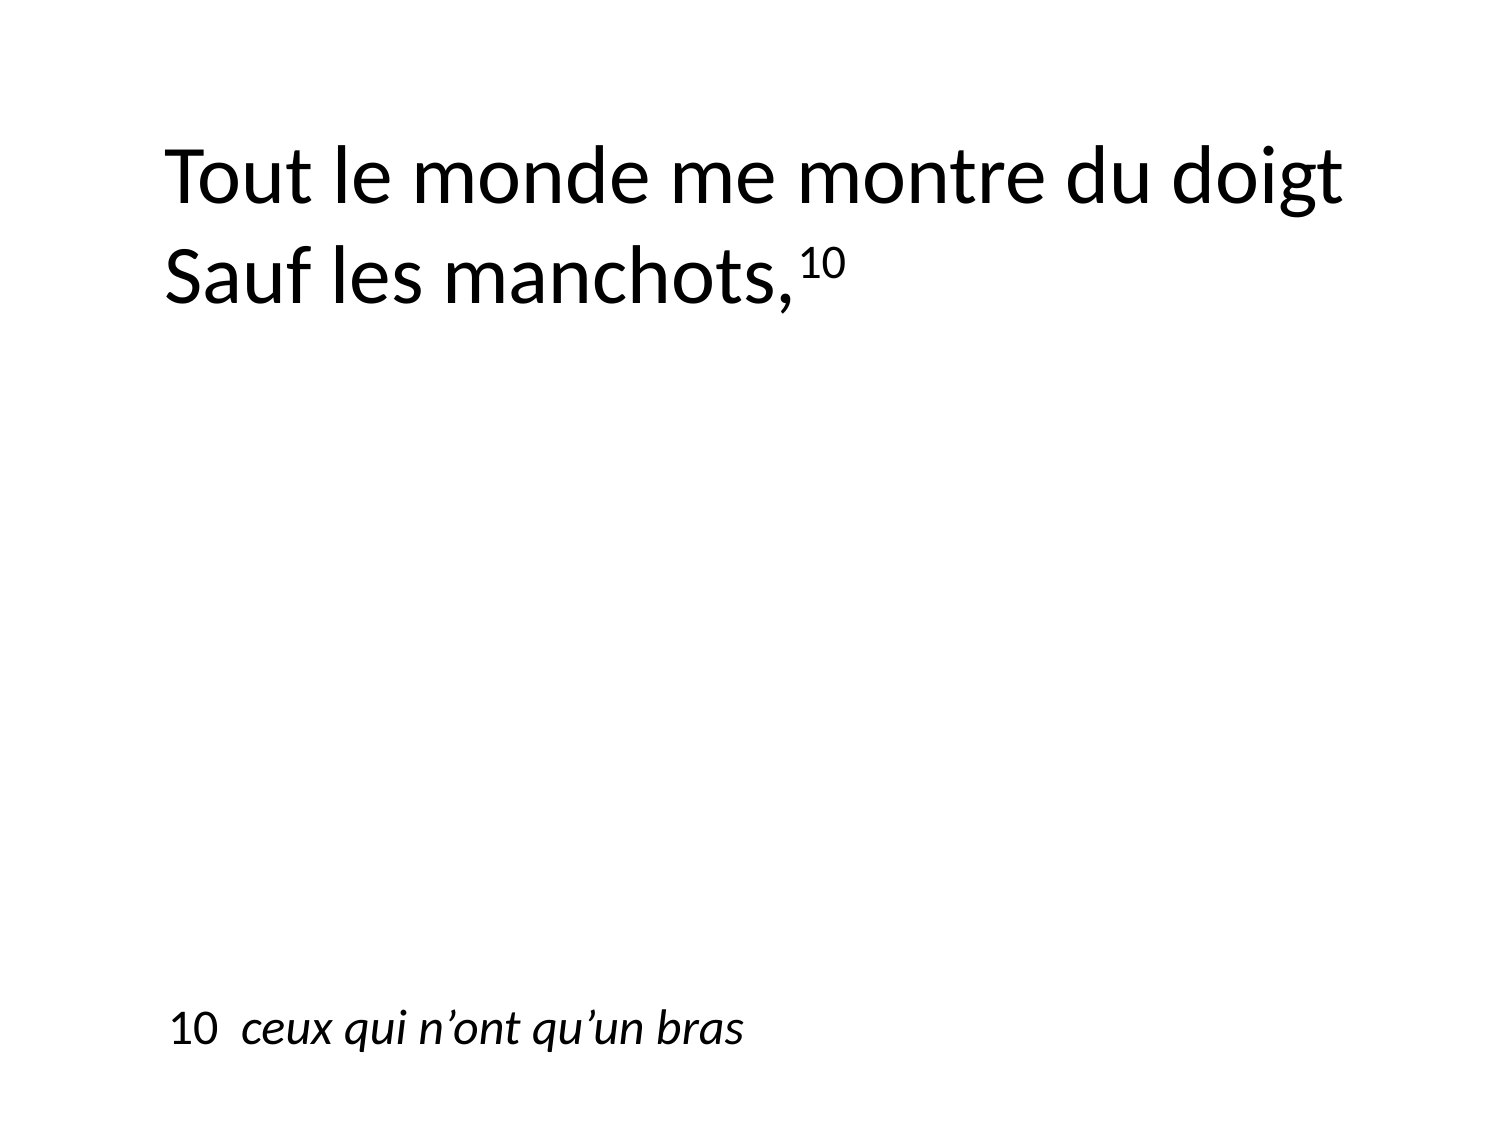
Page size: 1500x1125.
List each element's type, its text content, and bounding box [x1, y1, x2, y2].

text_box Tout le monde me montre du doigt Sauf les manchots,10 [150, 112, 1500, 328]
text_box 10 ceux qui n’ont qu’un bras [153, 986, 760, 1062]
